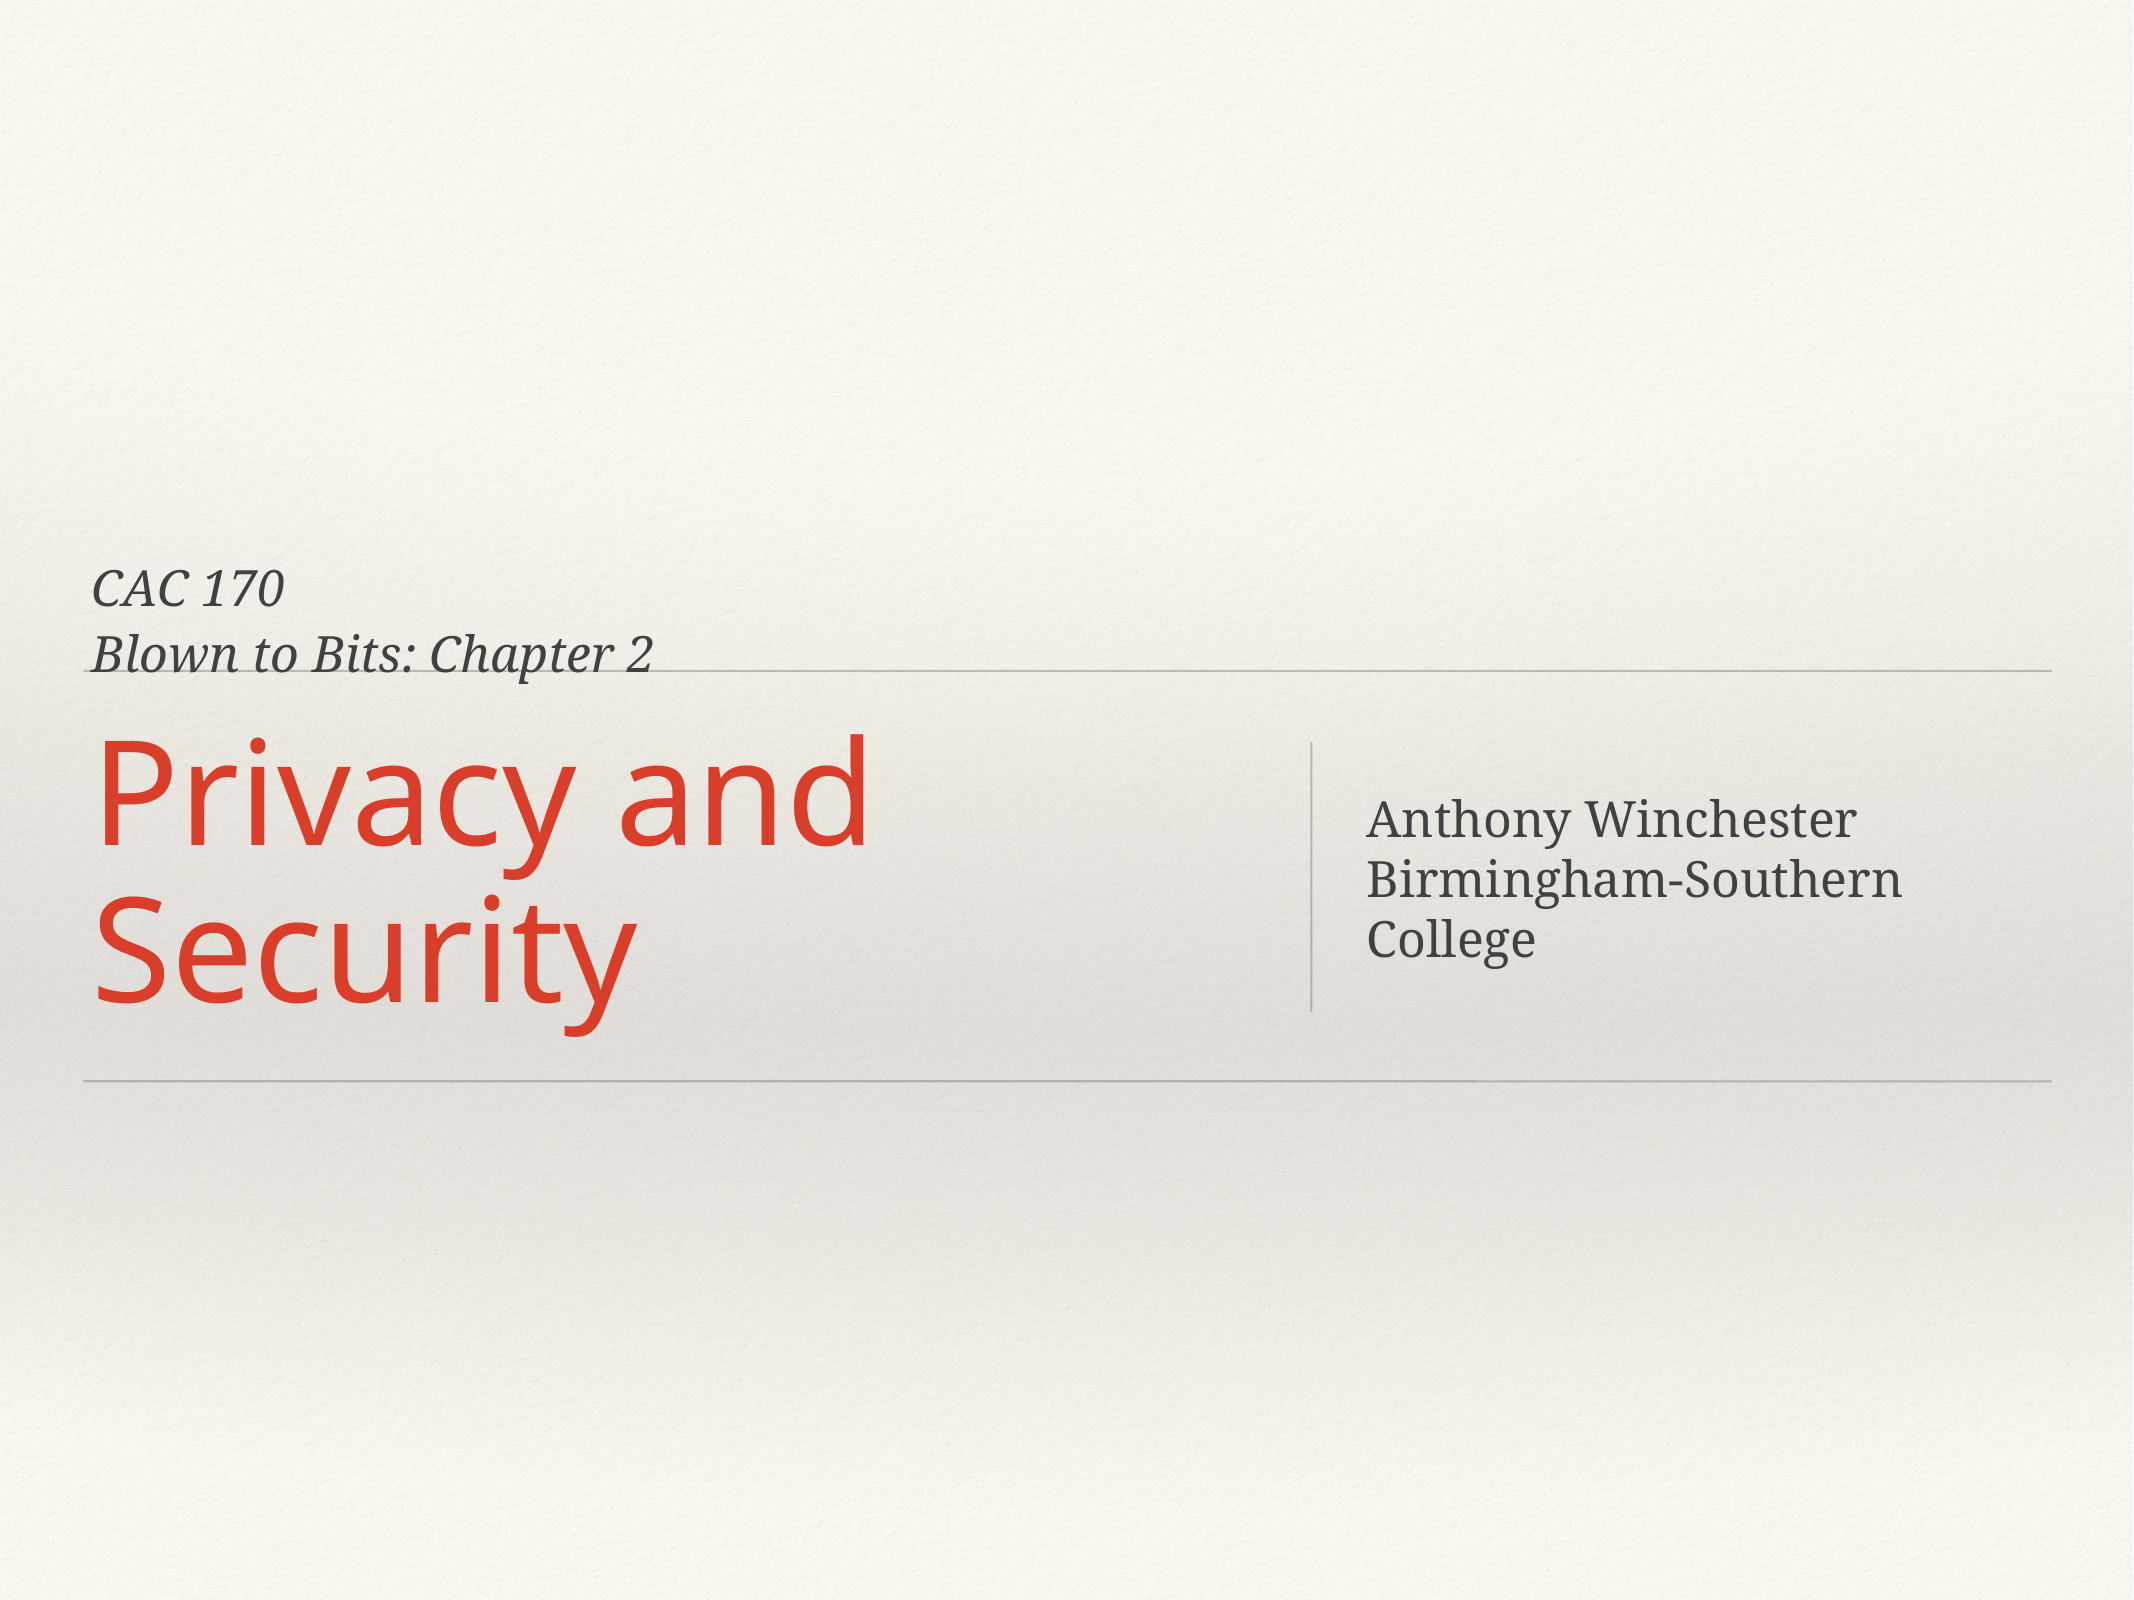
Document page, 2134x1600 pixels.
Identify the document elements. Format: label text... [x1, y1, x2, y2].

title Privacy and Security [82, 678, 1266, 1076]
picture [0, 0, 2134, 1600]
list CAC 170 Blown to Bits: Chapter 2 [82, 537, 1266, 678]
subtitle Anthony Winchester Birmingham-Southern College [1357, 678, 2055, 1076]
